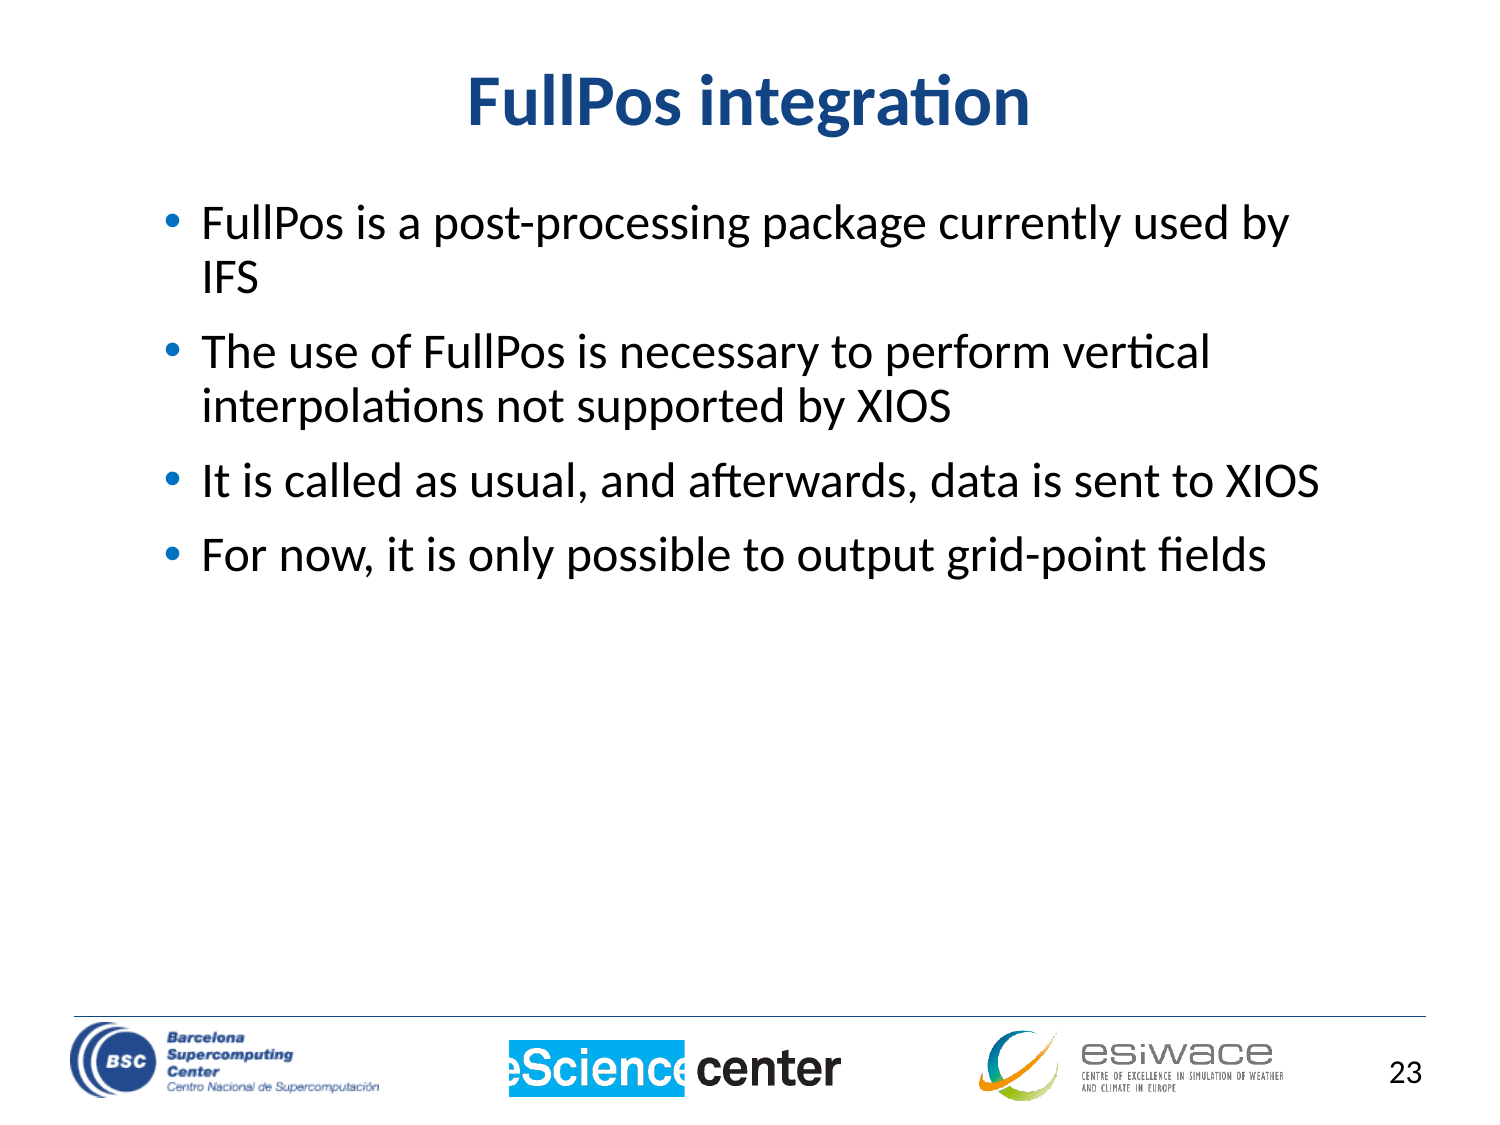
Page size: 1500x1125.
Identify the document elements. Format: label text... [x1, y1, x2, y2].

title FullPos integration [192, 45, 1308, 159]
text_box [73, 1016, 1438, 1103]
list FullPos is a post-processing package currently used by IFS The use of FullPos is necessary to perform vertical interpolations not supported by XIOS It is called as usual, and afterwards, data is sent to XIOS For now, it is only possible to output grid-point fields [140, 166, 1360, 1006]
